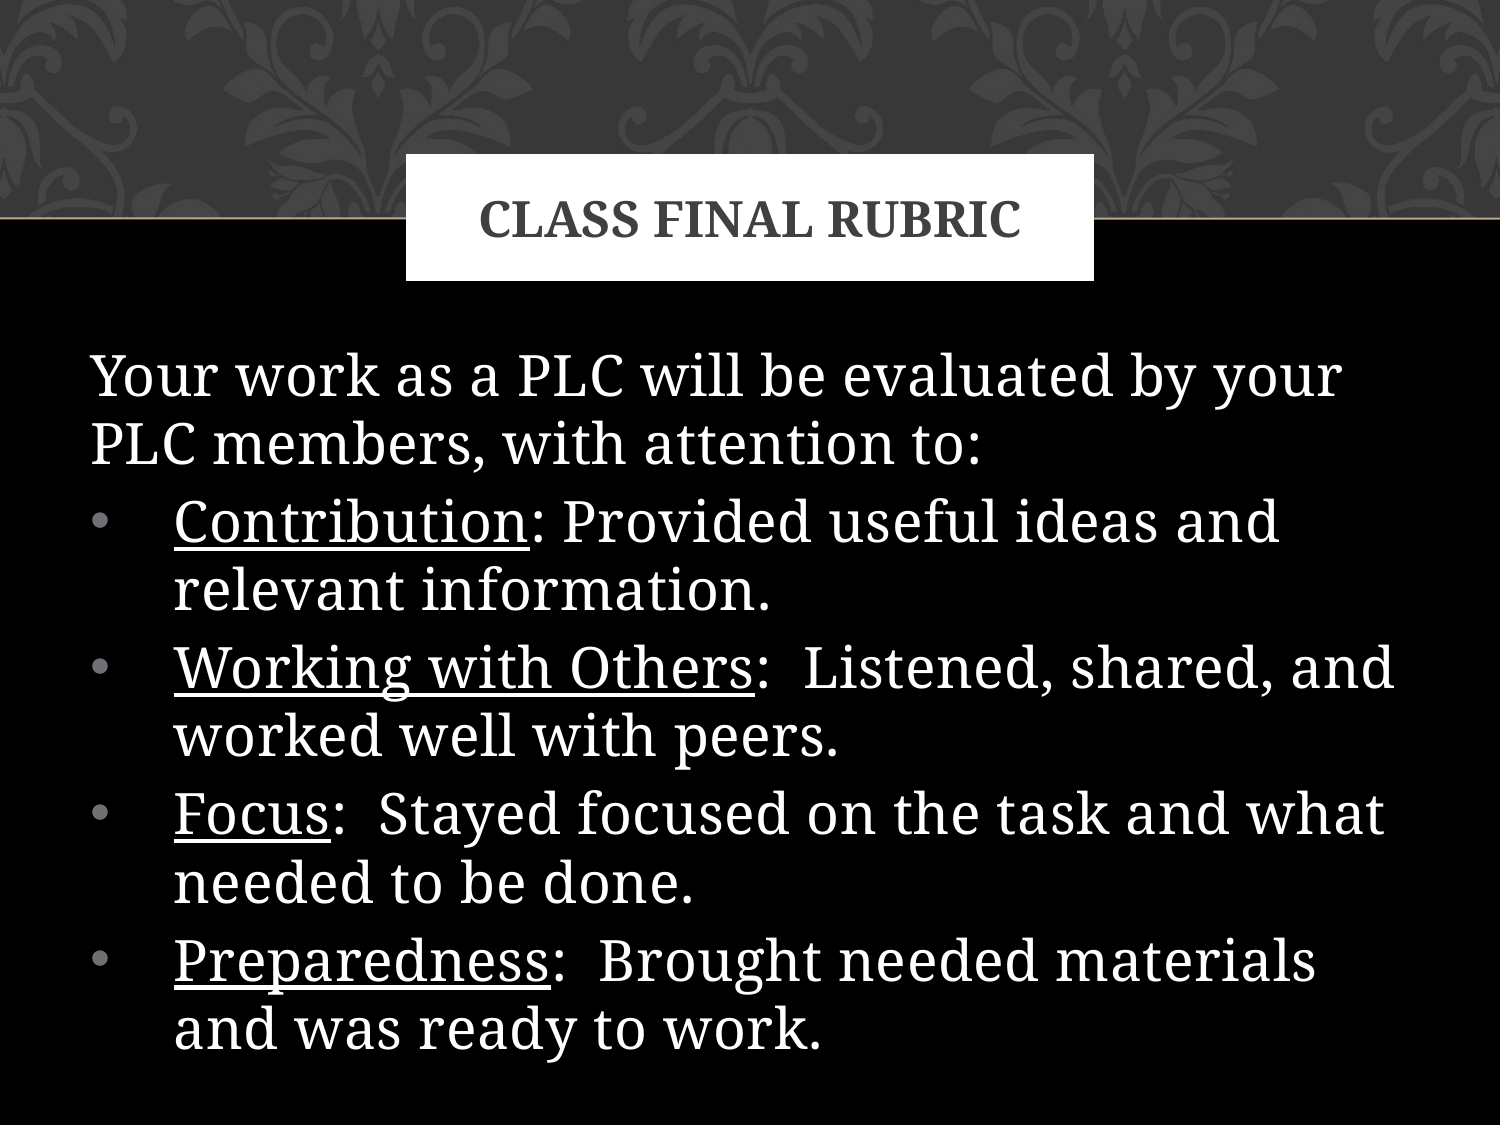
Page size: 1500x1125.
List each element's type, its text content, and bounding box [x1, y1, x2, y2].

title CLASS FINAL RUBRIC [406, 154, 1094, 281]
list Your work as a PLC will be evaluated by your PLC members, with attention to: Contribution: Provided useful ideas and relevant information. Working with Others: Listened, shared, and worked well with peers. Focus: Stayed focused on the task and what needed to be done. Preparedness: Brought needed materials and was ready to work. [75, 331, 1425, 1079]
